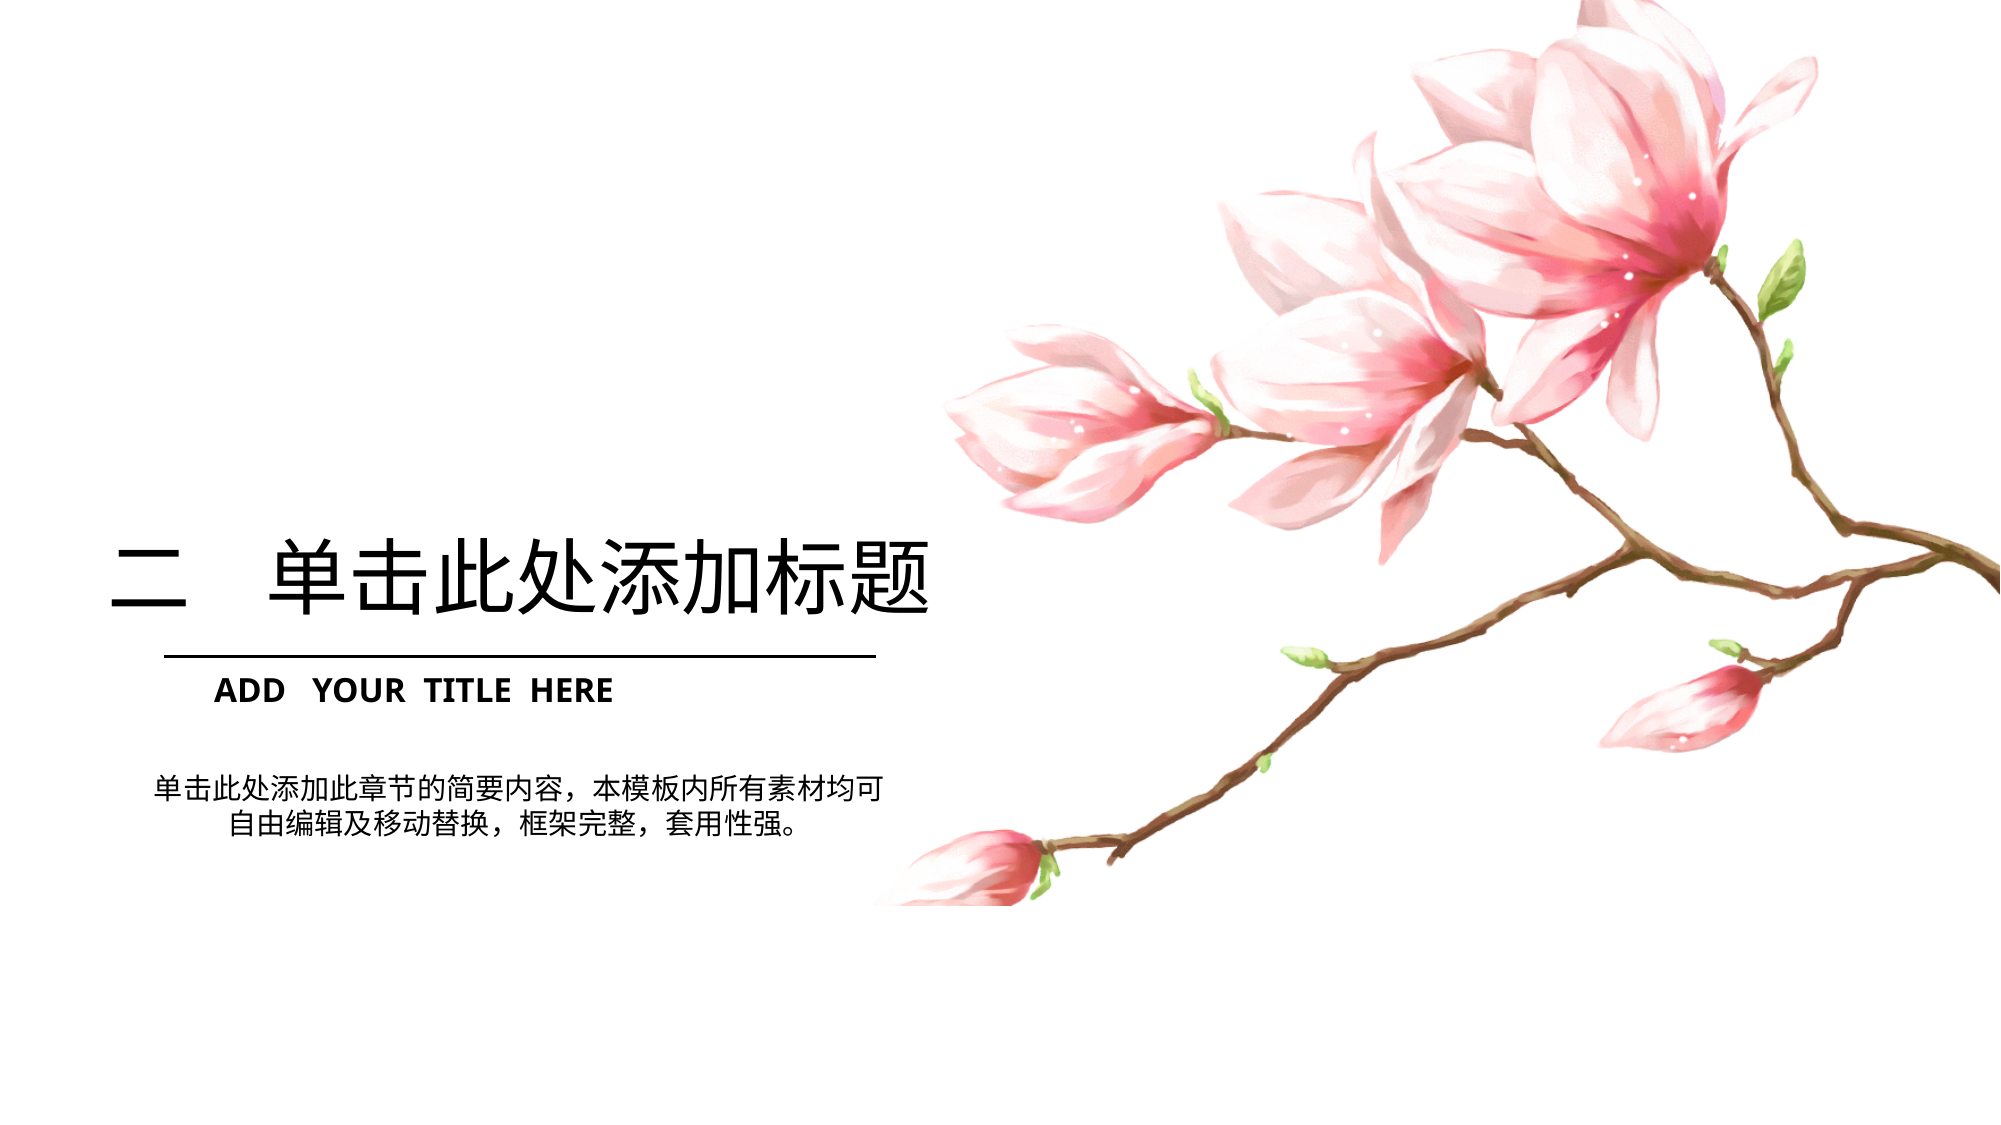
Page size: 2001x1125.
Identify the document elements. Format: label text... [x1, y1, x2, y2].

text_box ADD YOUR TITLE HERE [199, 661, 840, 716]
picture [853, 0, 2000, 906]
text_box 二 单击此处添加标题 [0, 518, 853, 633]
text_box 单击此处添加此章节的简要内容，本模板内所有素材均可自由编辑及移动替换，框架完整，套用性强。 [132, 763, 853, 848]
